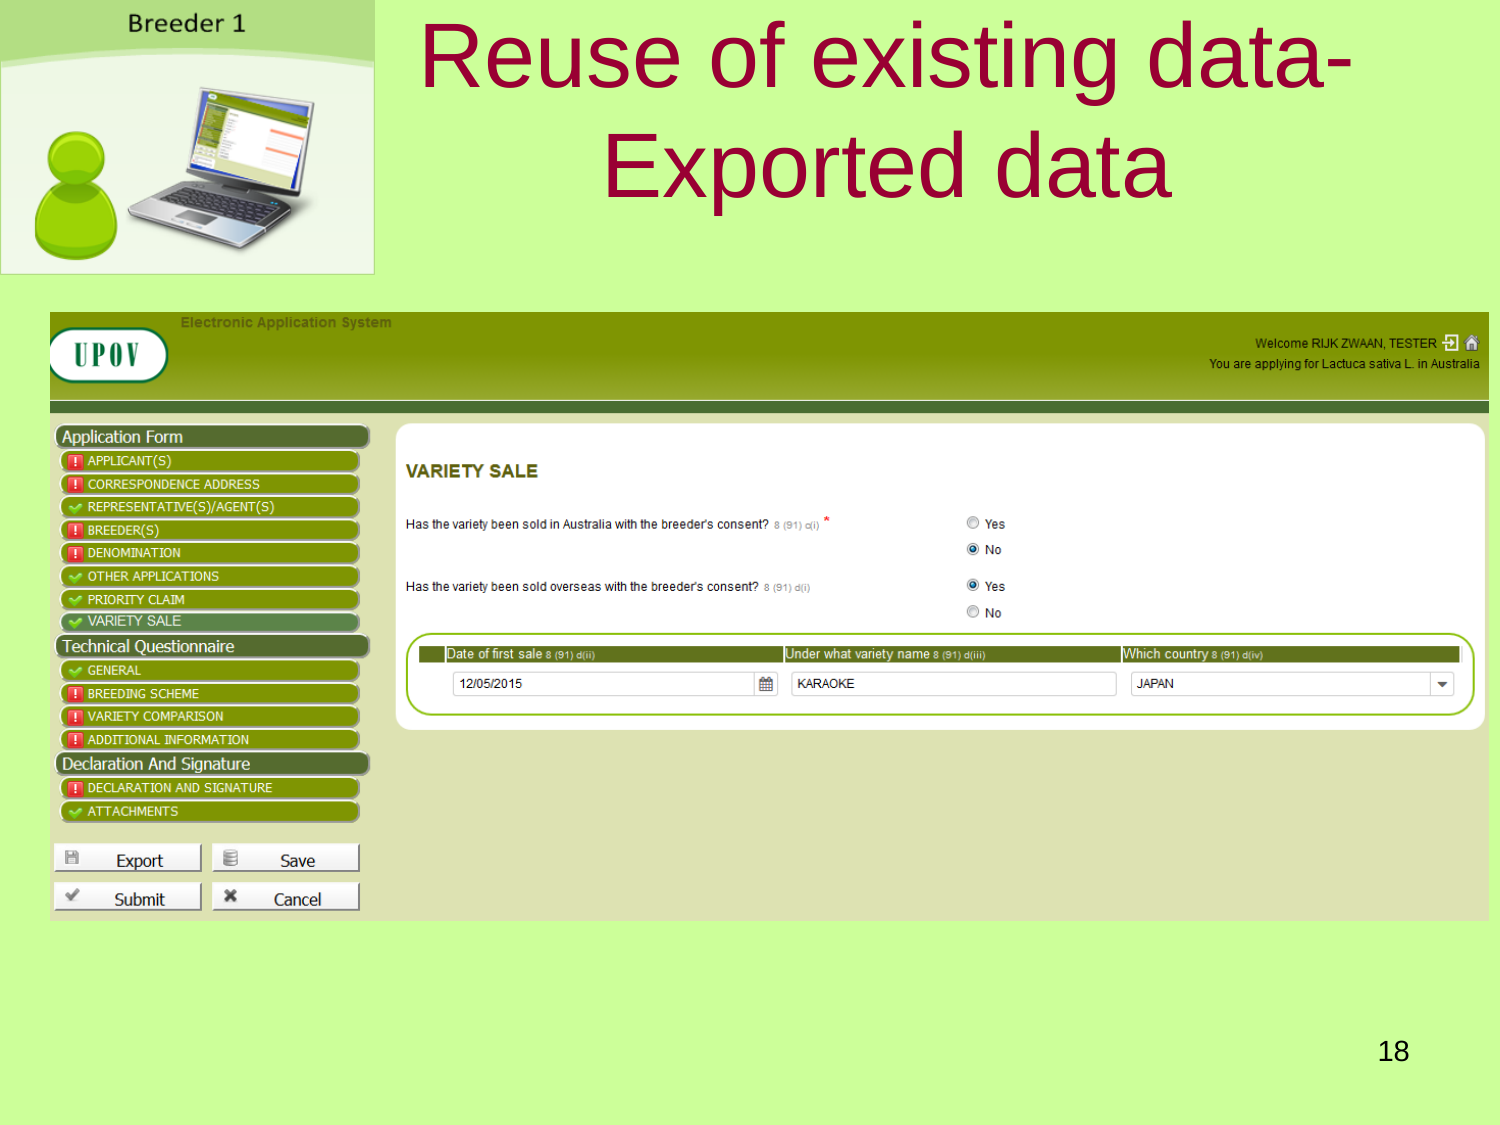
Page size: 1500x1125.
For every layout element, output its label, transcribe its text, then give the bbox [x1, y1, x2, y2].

picture [0, 0, 376, 275]
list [49, 312, 1489, 921]
slide_number 18 [1074, 1024, 1425, 1103]
title Reuse of existing data- Exported data [379, 12, 1500, 200]
